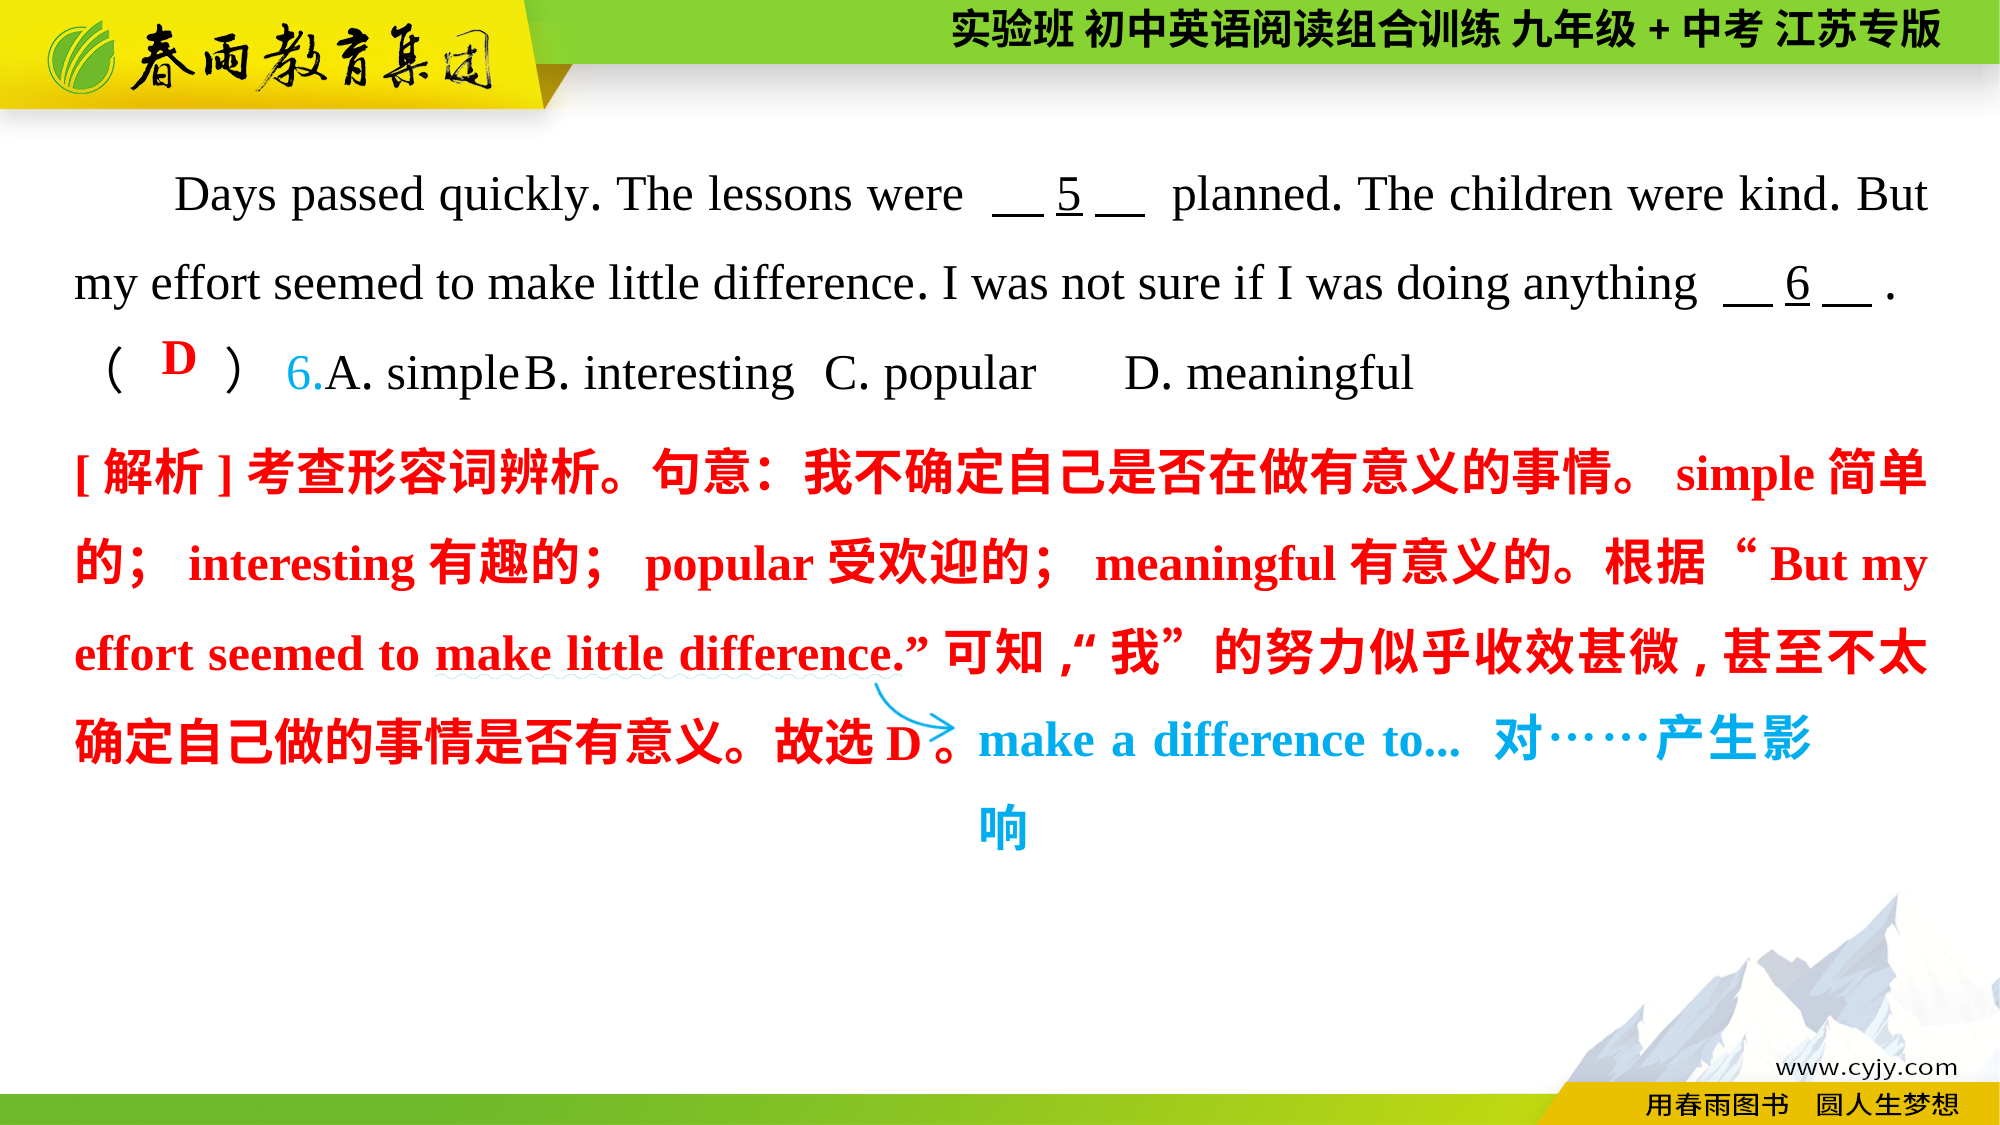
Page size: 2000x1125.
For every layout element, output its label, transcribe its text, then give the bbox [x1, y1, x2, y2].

text_box D [146, 317, 213, 393]
list Days passed quickly. The lessons were 5 planned. The children were kind. But my effort seemed to make little difference. I was not sure if I was doing anything 6 . [59, 122, 1944, 302]
text_box （ ）6.A. simple B. interesting C. popular D. meaningful [59, 302, 1944, 403]
text_box make a difference to... 对……产生影响 [963, 669, 1828, 774]
text_box [解析]考查形容词辨析。句意：我不确定自己是否在做有意义的事情。simple简单的；interesting有趣的；popular受欢迎的；meaningful有意义的。根据“But my effort seemed to make little difference.”可知,“我”的努力似乎收效甚微,甚至不太确定自己做的事情是否有意义。故选D。 [59, 403, 1944, 779]
picture [0, 0, 2000, 1125]
